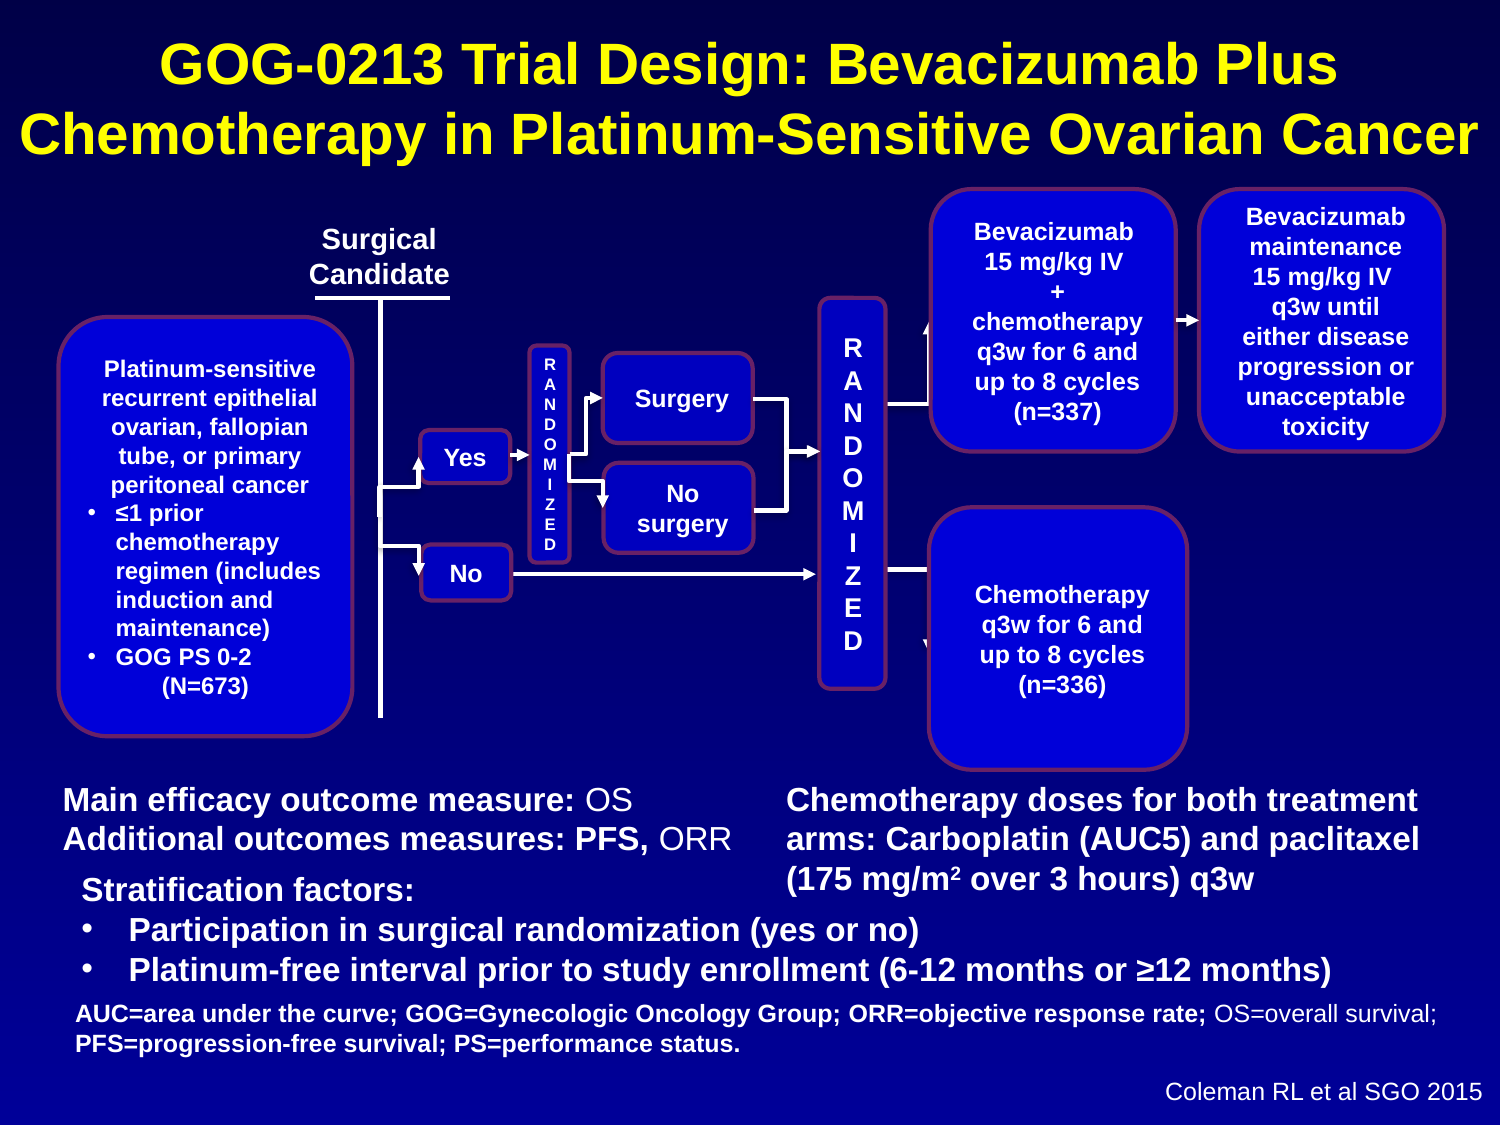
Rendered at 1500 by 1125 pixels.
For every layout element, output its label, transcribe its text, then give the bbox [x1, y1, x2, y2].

text_box Chemotherapy q3w for 6 and up to 8 cycles (n=336) [926, 505, 1190, 770]
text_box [868, 493, 930, 653]
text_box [753, 451, 820, 511]
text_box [568, 453, 603, 509]
text_box Surgical Candidate [294, 213, 465, 298]
text_box No [419, 542, 514, 603]
text_box Platinum-sensitive recurrent epithelial ovarian, fallopian tube, or primary peritoneal cancer ≤1 prior chemotherapy regimen (includes induction and maintenance) GOG PS 0-2 (N=673) [56, 314, 355, 739]
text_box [752, 399, 821, 451]
text_box Chemotherapy doses for both treatment arms: Carboplatin (AUC5) and paclitaxel (175 mg/m2 over 3 hours) q3w [771, 770, 1438, 861]
text_box AUC=area under the curve; GOG=Gynecologic Oncology Group; ORR=objective response rate; OS=overall survival; PFS=progression-free survival; PS=performance status. [60, 990, 1457, 1065]
text_box Main efficacy outcome measure: OS Additional outcomes measures: PFS, ORR [47, 770, 761, 865]
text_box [379, 456, 419, 518]
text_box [569, 397, 603, 453]
text_box Stratification factors: Participation in surgical randomization (yes or no) Platinum-free interval prior to study enrollment (6-12 months or ≥12 months) [66, 861, 1461, 996]
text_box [379, 525, 419, 576]
text_box Bevacizumab 15 mg/kg IV + chemotherapy q3w for 6 and up to 8 cycles (n=337) [928, 186, 1178, 454]
text_box Surgery [600, 350, 755, 446]
text_box Yes [418, 427, 513, 486]
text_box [868, 321, 930, 487]
text_box Coleman RL et al SGO 2015 [1150, 1068, 1499, 1113]
text_box R A N D O M I Z E D [817, 295, 888, 691]
text_box No surgery [601, 460, 756, 555]
text_box R A N D O M I Z E D [527, 343, 572, 565]
title GOG-0213 Trial Design: Bevacizumab Plus Chemotherapy in Platinum-Sensitive Ovarian Cancer [0, 37, 1500, 154]
text_box Bevacizumab maintenance 15 mg/kg IV q3w until either disease progression or unacceptable toxicity [1196, 186, 1447, 454]
